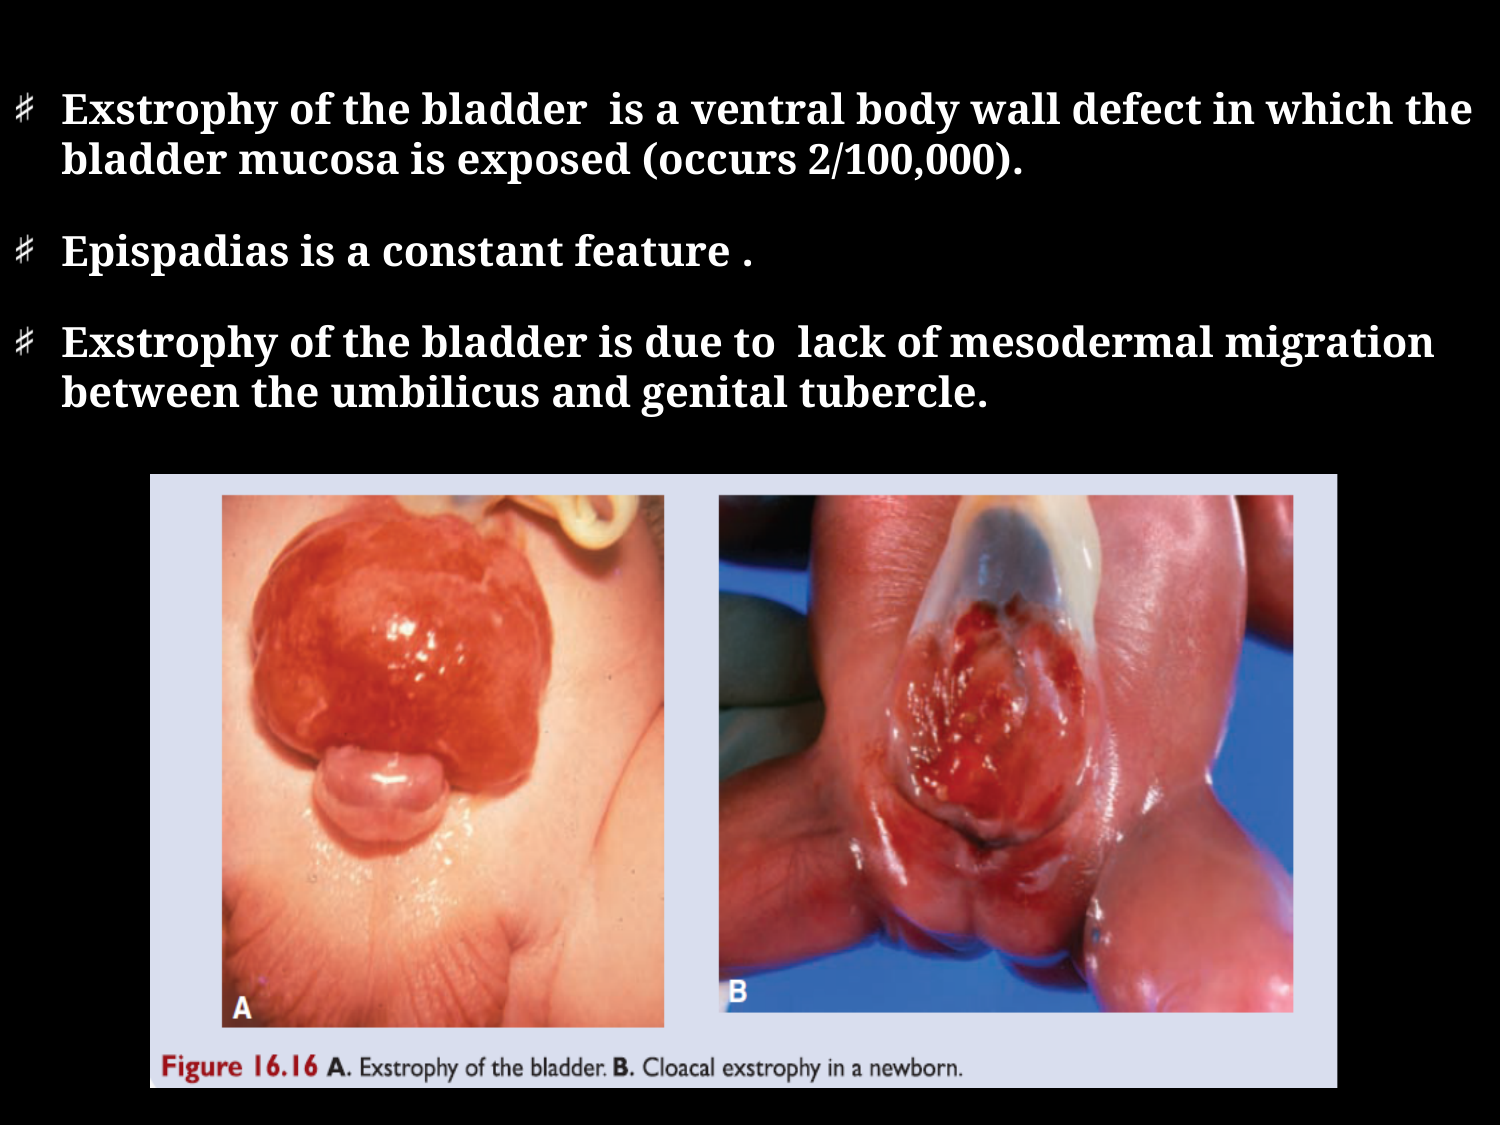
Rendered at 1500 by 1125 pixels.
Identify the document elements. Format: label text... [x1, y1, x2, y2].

list Exstrophy of the bladder is a ventral body wall defect in which the bladder mucosa is exposed (occurs 2/100,000). Epispadias is a constant feature . Exstrophy of the bladder is due to lack of mesodermal migration between the umbilicus and genital tubercle. [0, 75, 1500, 500]
picture [15, 92, 34, 123]
picture [15, 234, 34, 264]
picture [15, 326, 34, 356]
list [149, 474, 1338, 1088]
